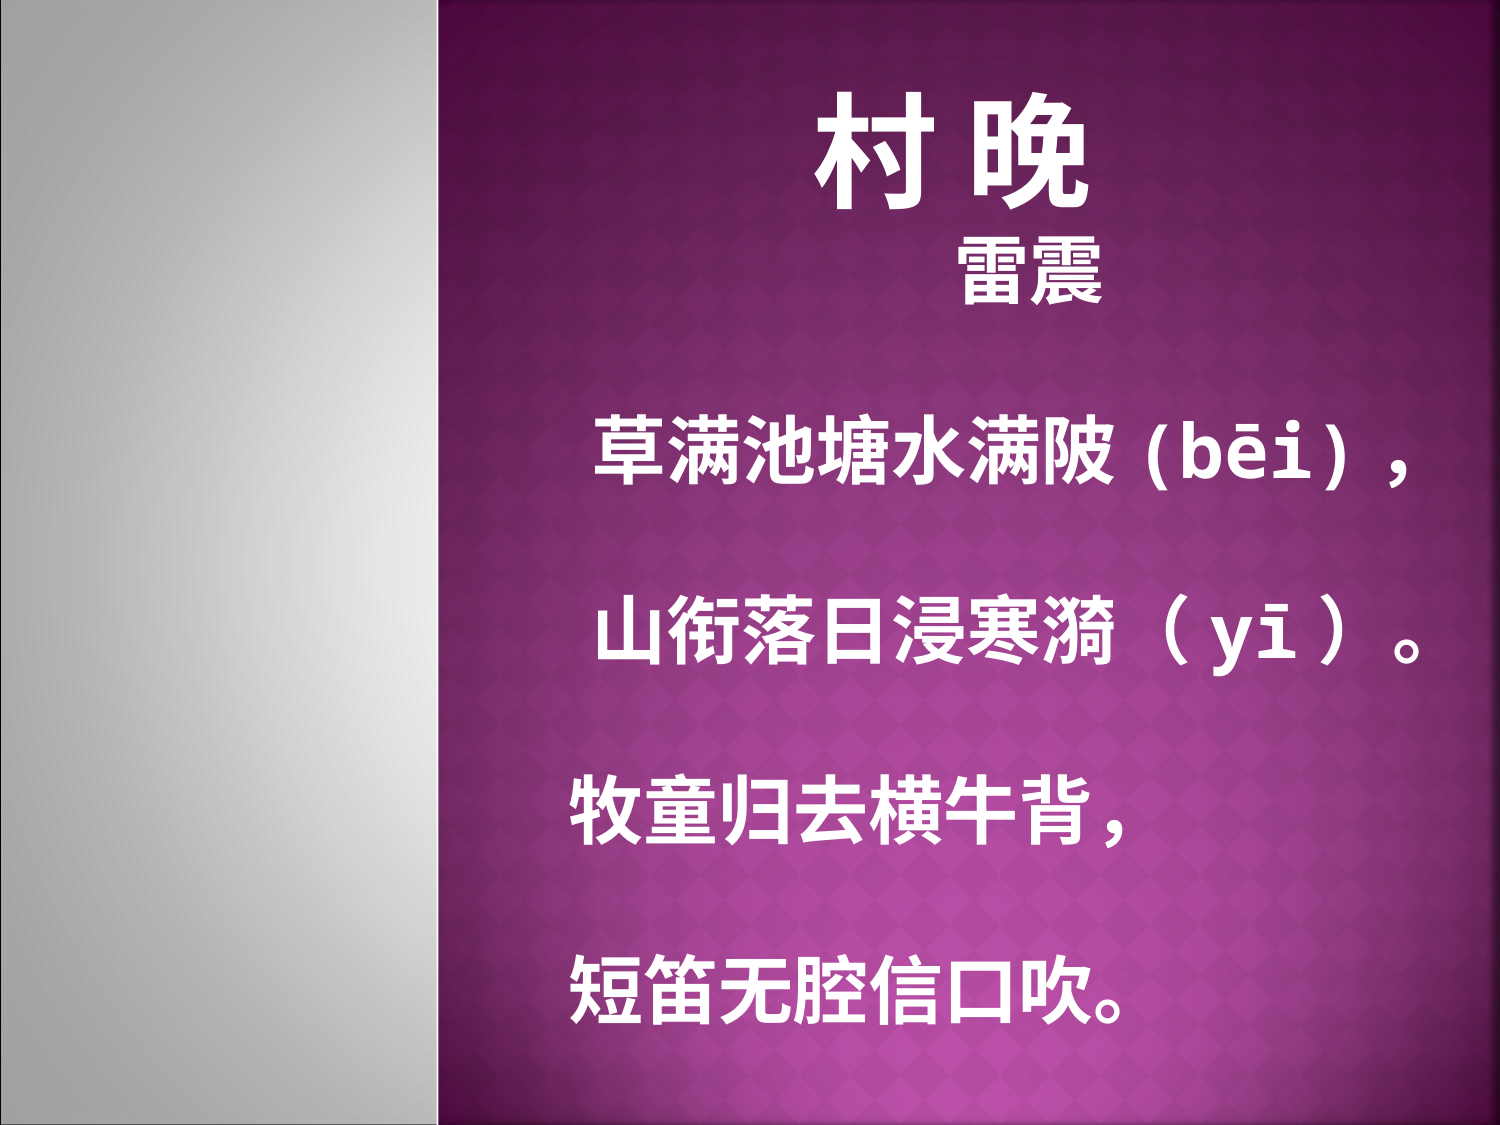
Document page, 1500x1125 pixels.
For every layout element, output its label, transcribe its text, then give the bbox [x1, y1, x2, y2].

text_box 村 晚 雷震 草满池塘水满陂(bēi)， 山衔落日浸寒漪（yī）。 牧童归去横牛背， 短笛无腔信口吹。 [501, 66, 1500, 1042]
picture [0, 0, 436, 1125]
picture [439, 0, 1500, 1125]
